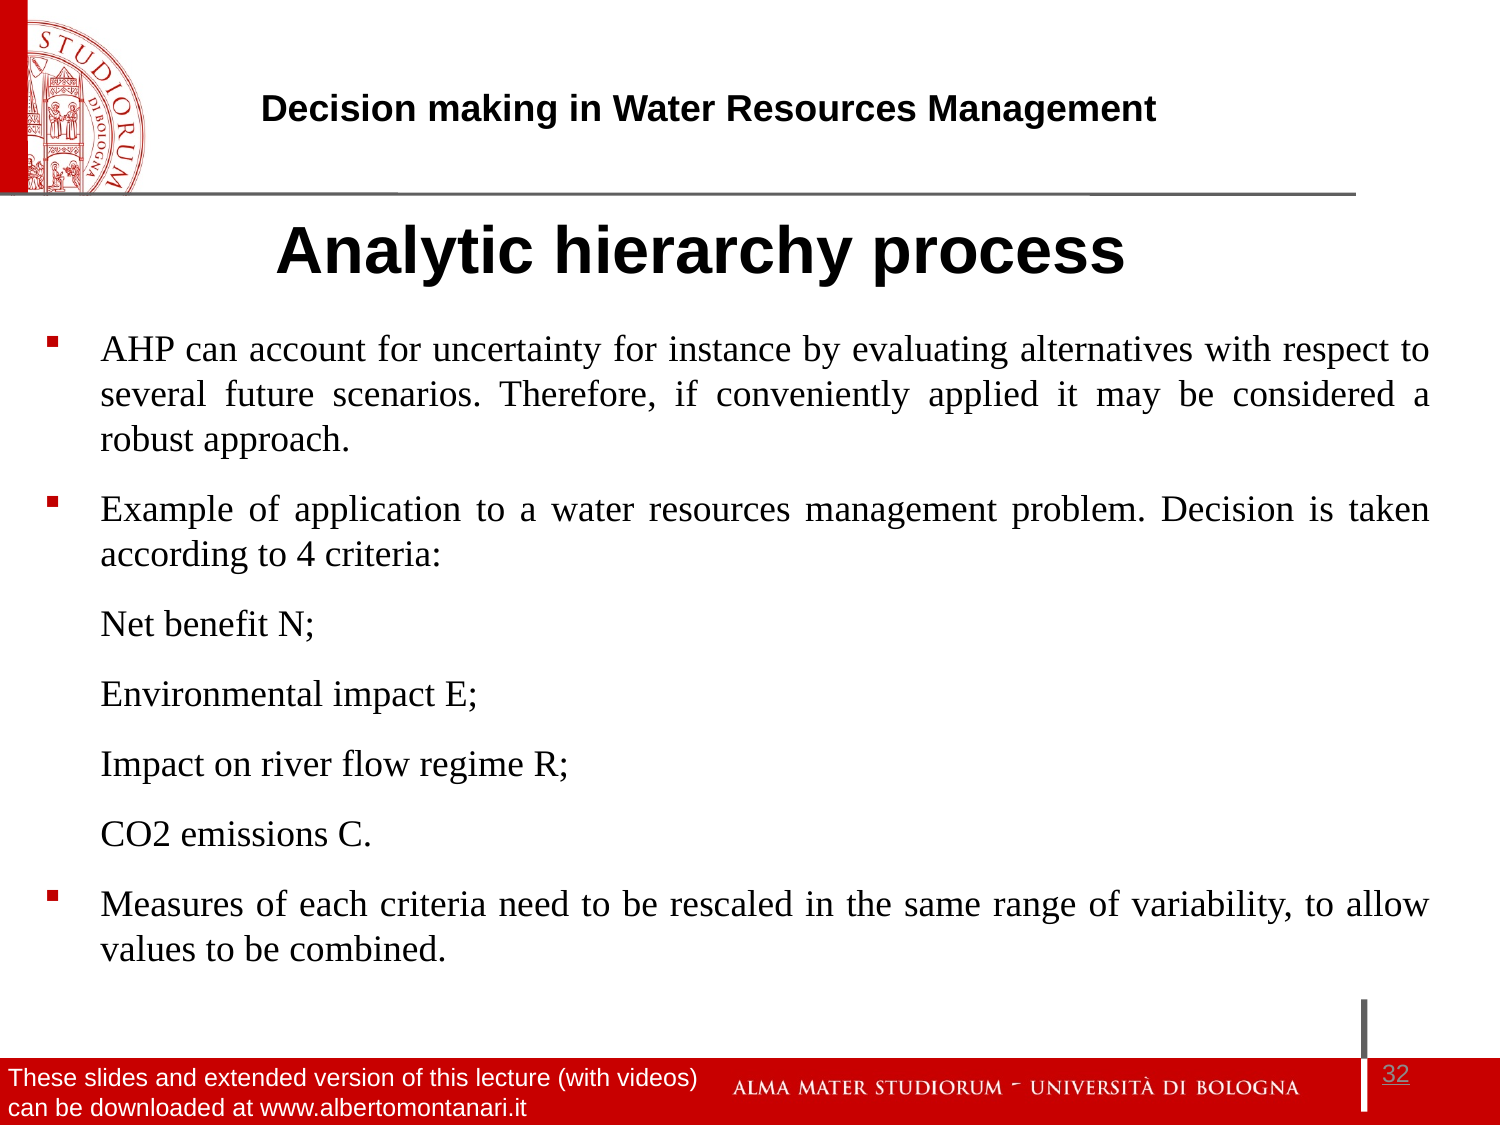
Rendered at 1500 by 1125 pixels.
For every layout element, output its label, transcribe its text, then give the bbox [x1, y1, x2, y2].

picture [0, 1058, 1500, 1125]
picture [28, 16, 151, 192]
slide_number 32 [1074, 1042, 1425, 1103]
text_box Analytic hierarchy process [105, 199, 1298, 294]
list AHP can account for uncertainty for instance by evaluating alternatives with respect to several future scenarios. Therefore, if conveniently applied it may be considered a robust approach. Example of application to a water resources management problem. Decision is taken according to 4 criteria: Net benefit N; Environmental impact E; Impact on river flow regime R; CO2 emissions C. Measures of each criteria need to be rescaled in the same range of variability, to allow values to be combined. [29, 316, 1447, 977]
